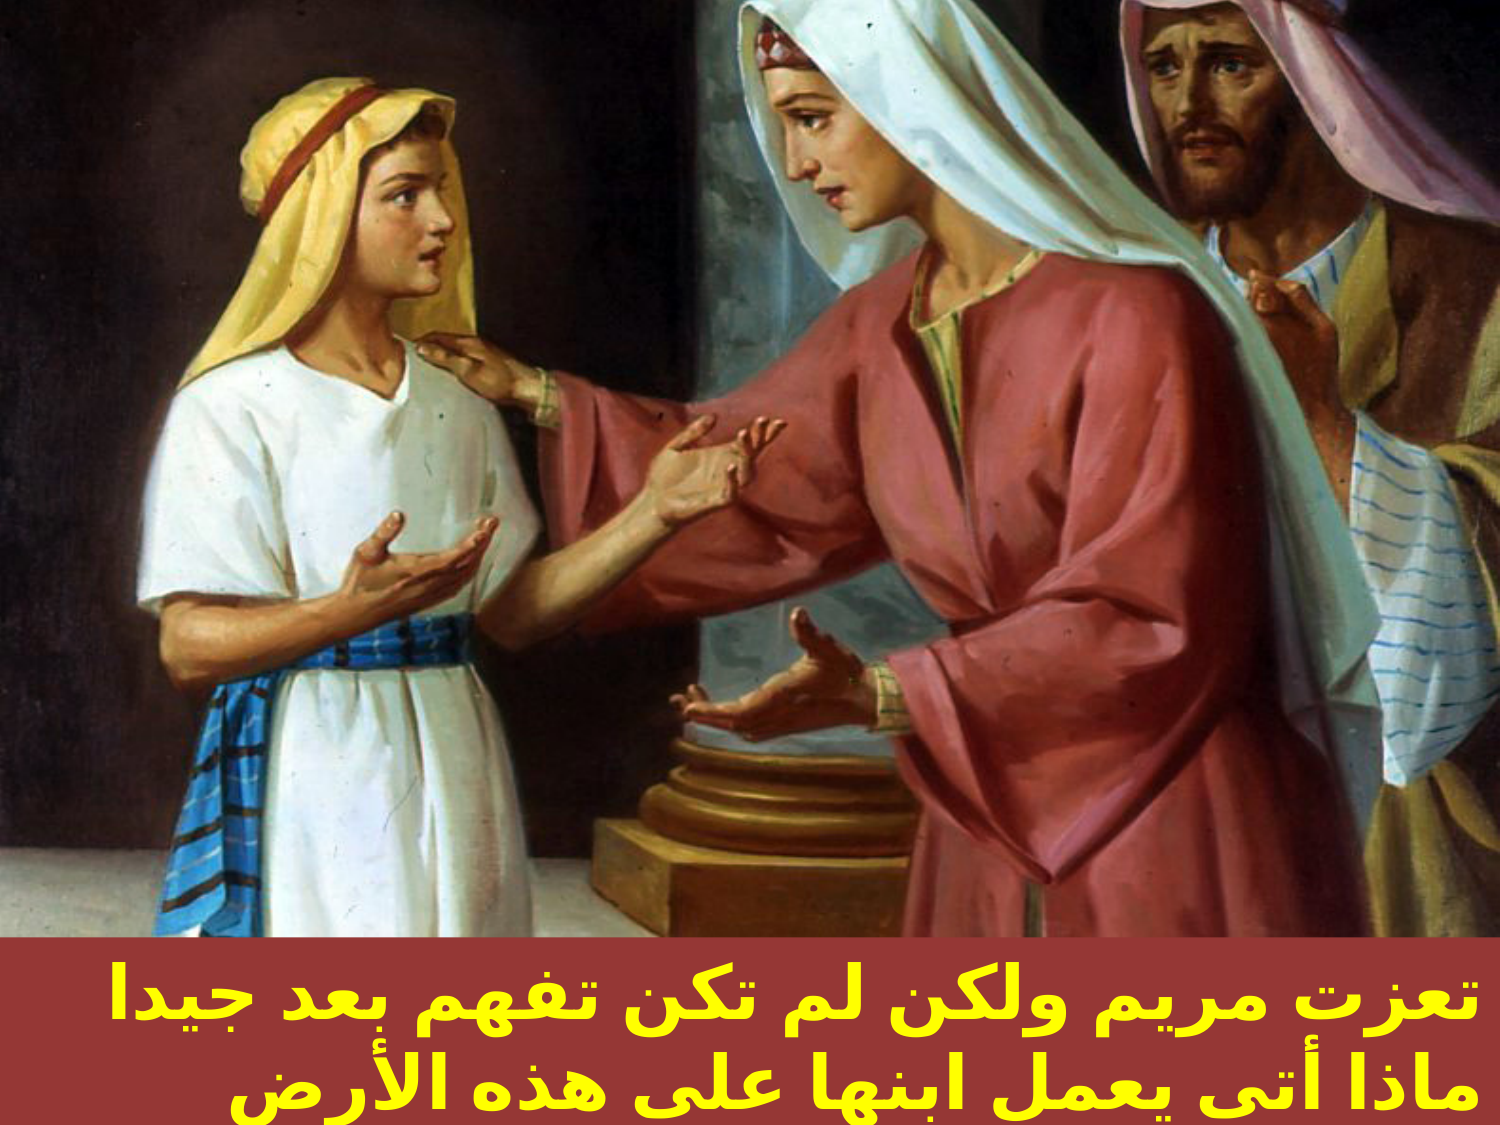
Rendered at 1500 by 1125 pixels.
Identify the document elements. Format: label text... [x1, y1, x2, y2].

picture [0, 0, 1500, 938]
text_box تعزت مريم ولكن لم تكن تفهم بعد جيدا ماذا أتى يعمل ابنها على هذه الأرض [0, 946, 1500, 1125]
